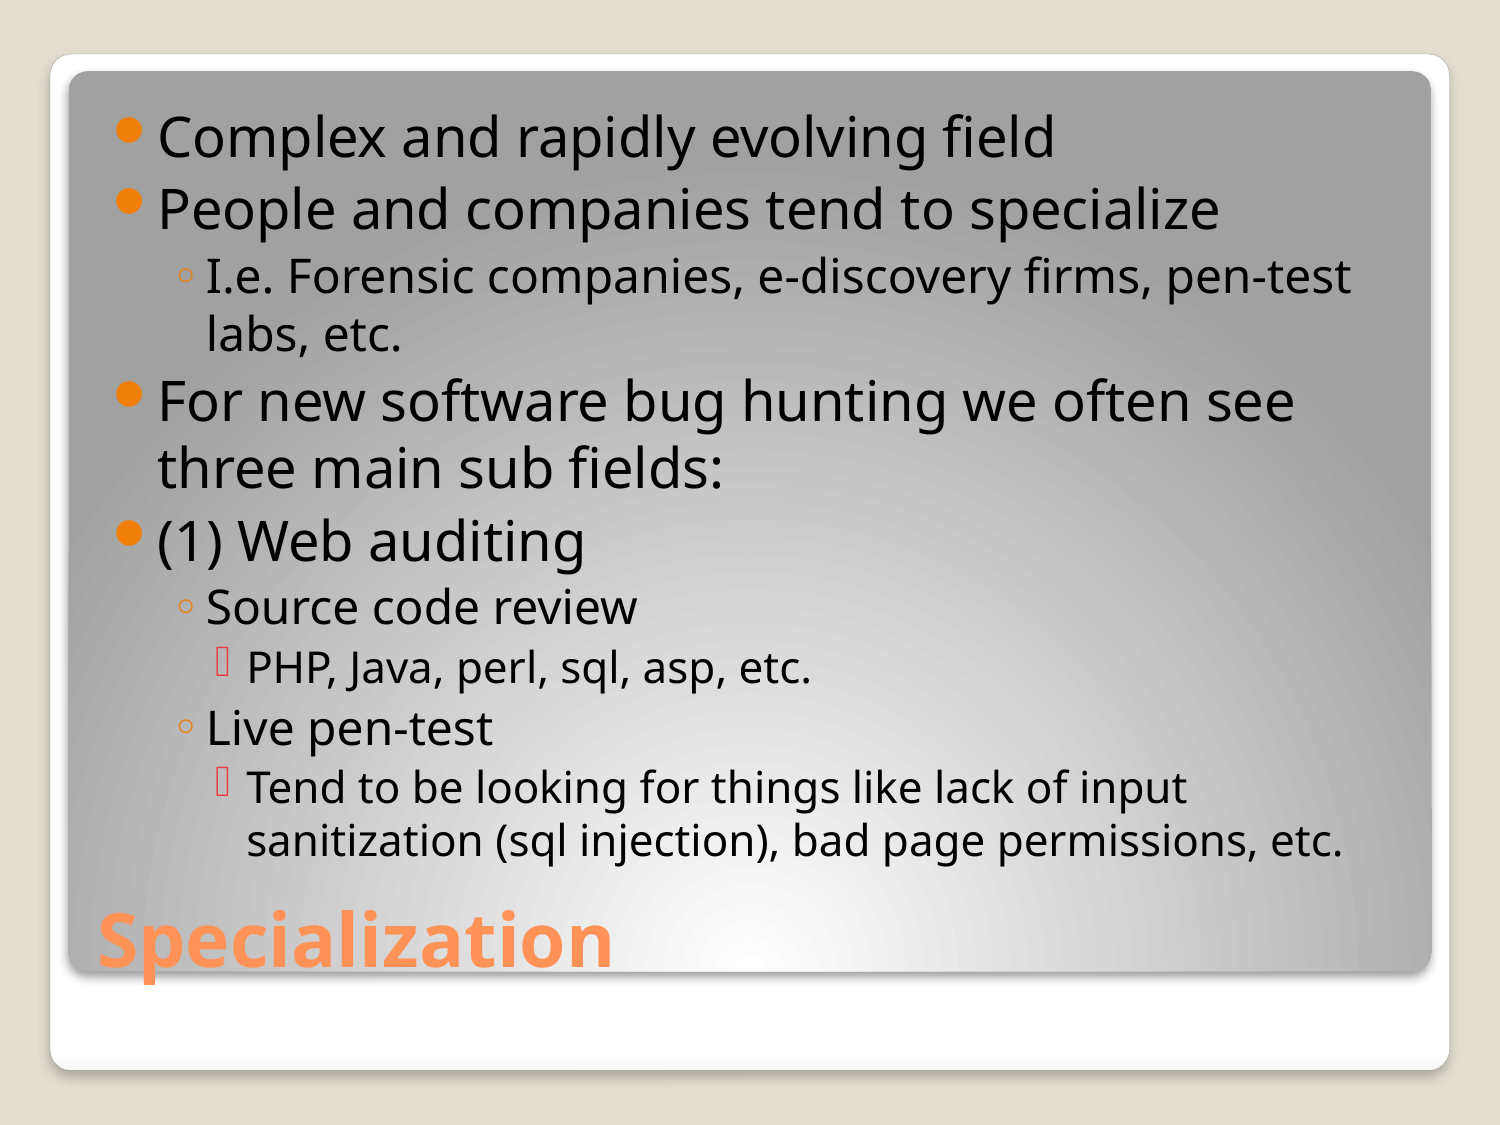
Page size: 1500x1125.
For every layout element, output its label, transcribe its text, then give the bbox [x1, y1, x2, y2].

list Complex and rapidly evolving field People and companies tend to specialize I.e. Forensic companies, e-discovery firms, pen-test labs, etc. For new software bug hunting we often see three main sub fields: (1) Web auditing Source code review PHP, Java, perl, sql, asp, etc. Live pen-test Tend to be looking for things like lack of input sanitization (sql injection), bad page permissions, etc. [82, 86, 1450, 875]
title Specialization [82, 875, 1425, 990]
